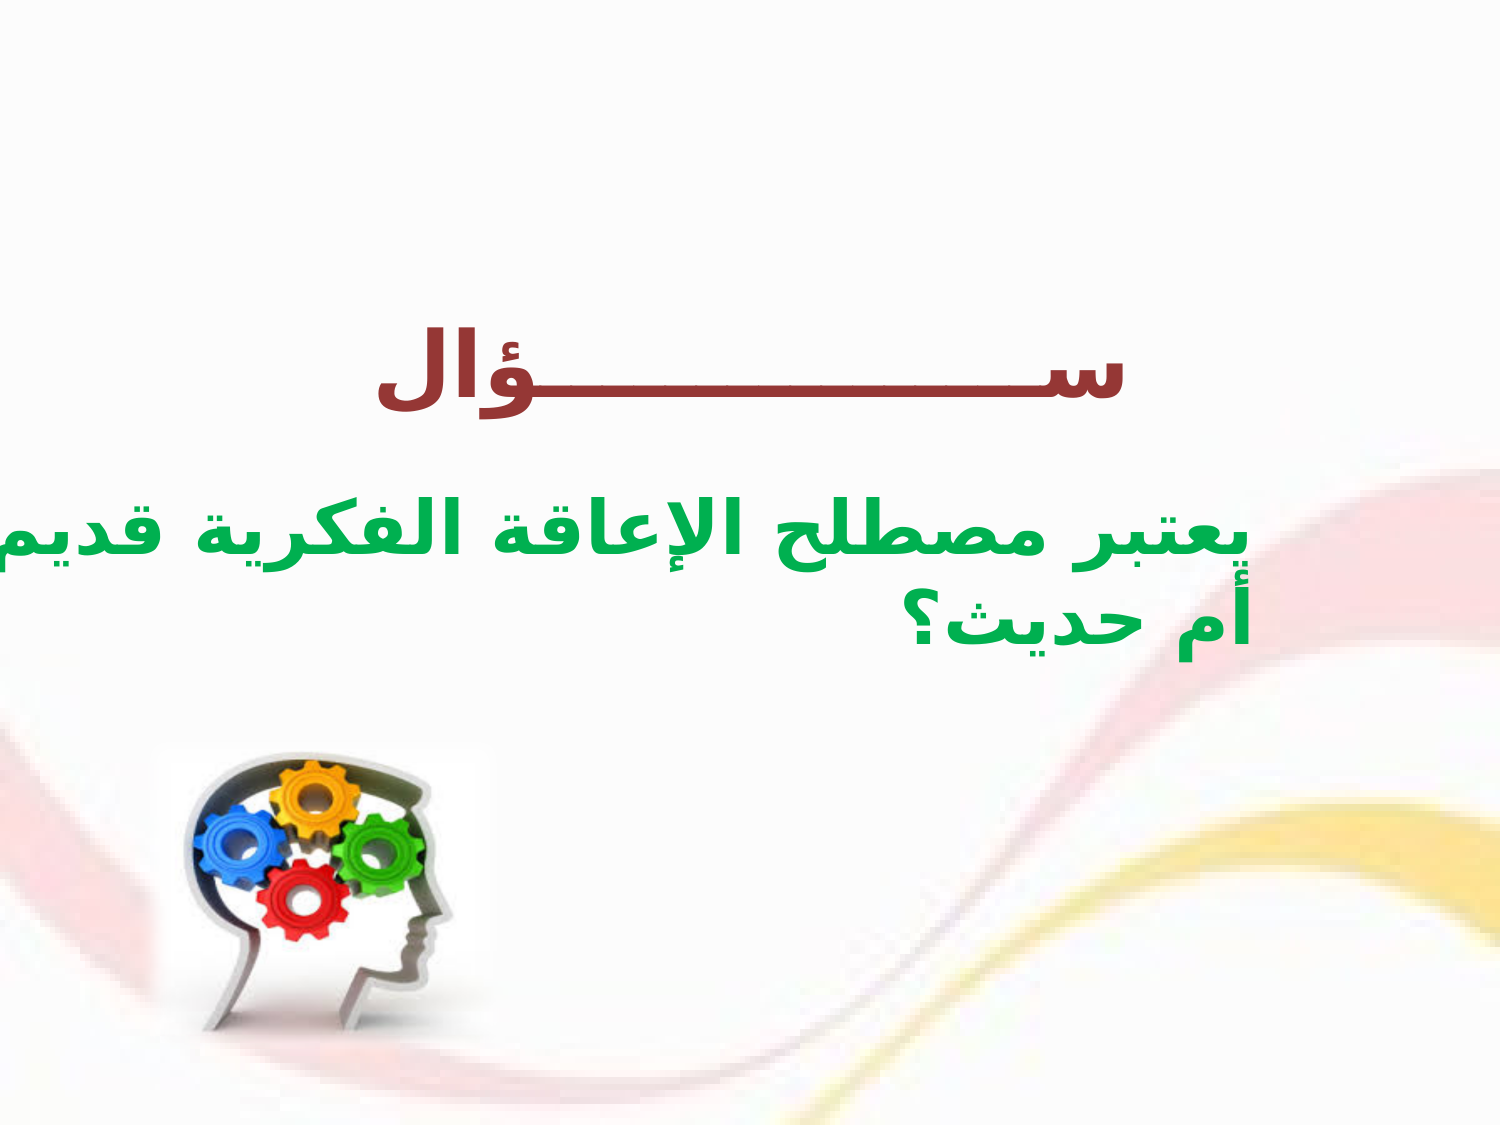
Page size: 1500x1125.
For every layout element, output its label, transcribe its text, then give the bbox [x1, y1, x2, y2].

text_box يعتبر مصطلح الإعاقة الفكرية قديم أم حديث؟ [0, 472, 1270, 668]
title ســــــــــــــــؤال [76, 267, 1427, 455]
picture [0, 0, 1500, 1125]
